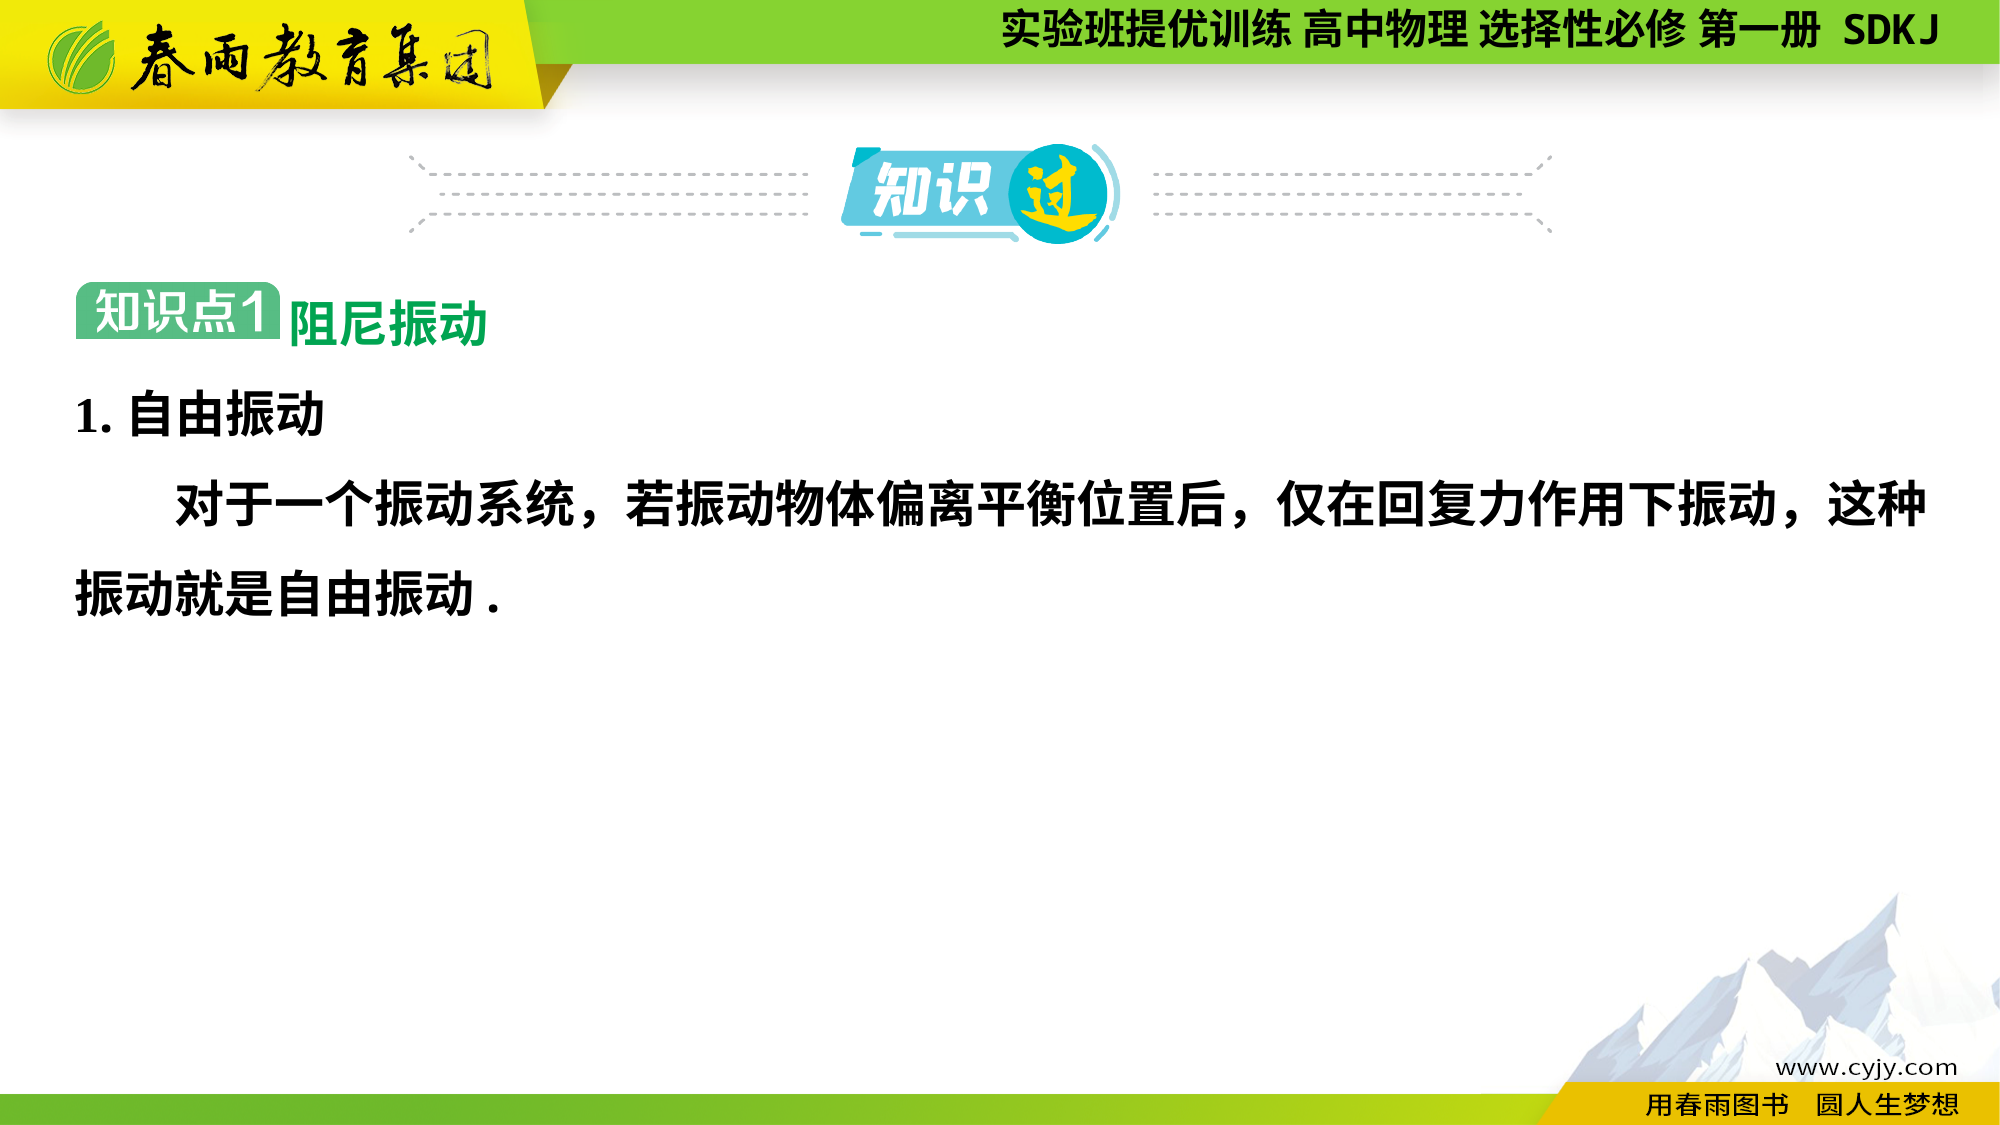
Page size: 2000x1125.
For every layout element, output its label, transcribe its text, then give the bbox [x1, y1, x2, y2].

picture [0, 0, 2000, 1125]
list 阻尼振动 1.自由振动 对于一个振动系统，若振动物体偏离平衡位置后，仅在回复力作用下振动，这种振动就是自由振动. [59, 255, 1944, 634]
